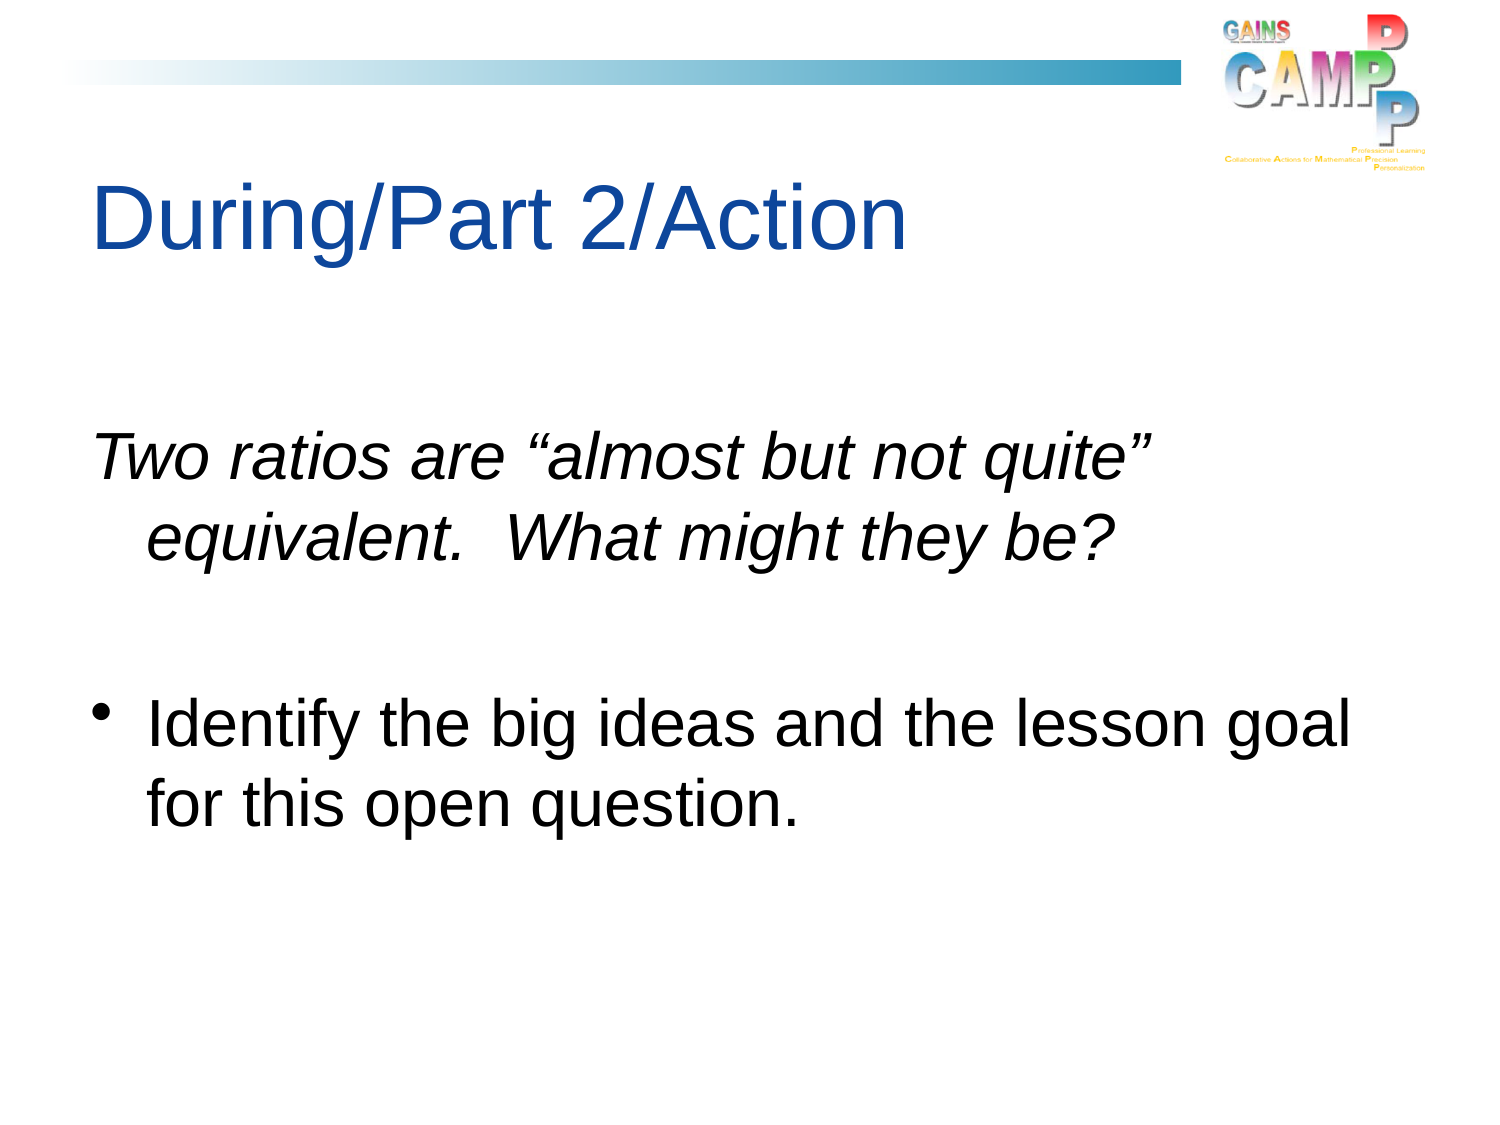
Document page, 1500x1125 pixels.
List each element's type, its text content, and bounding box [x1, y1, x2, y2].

title During/Part 2/Action [74, 124, 1426, 301]
picture [1204, 0, 1442, 190]
list Two ratios are “almost but not quite” equivalent. What might they be? Identify the big ideas and the lesson goal for this open question. [74, 312, 1426, 1088]
